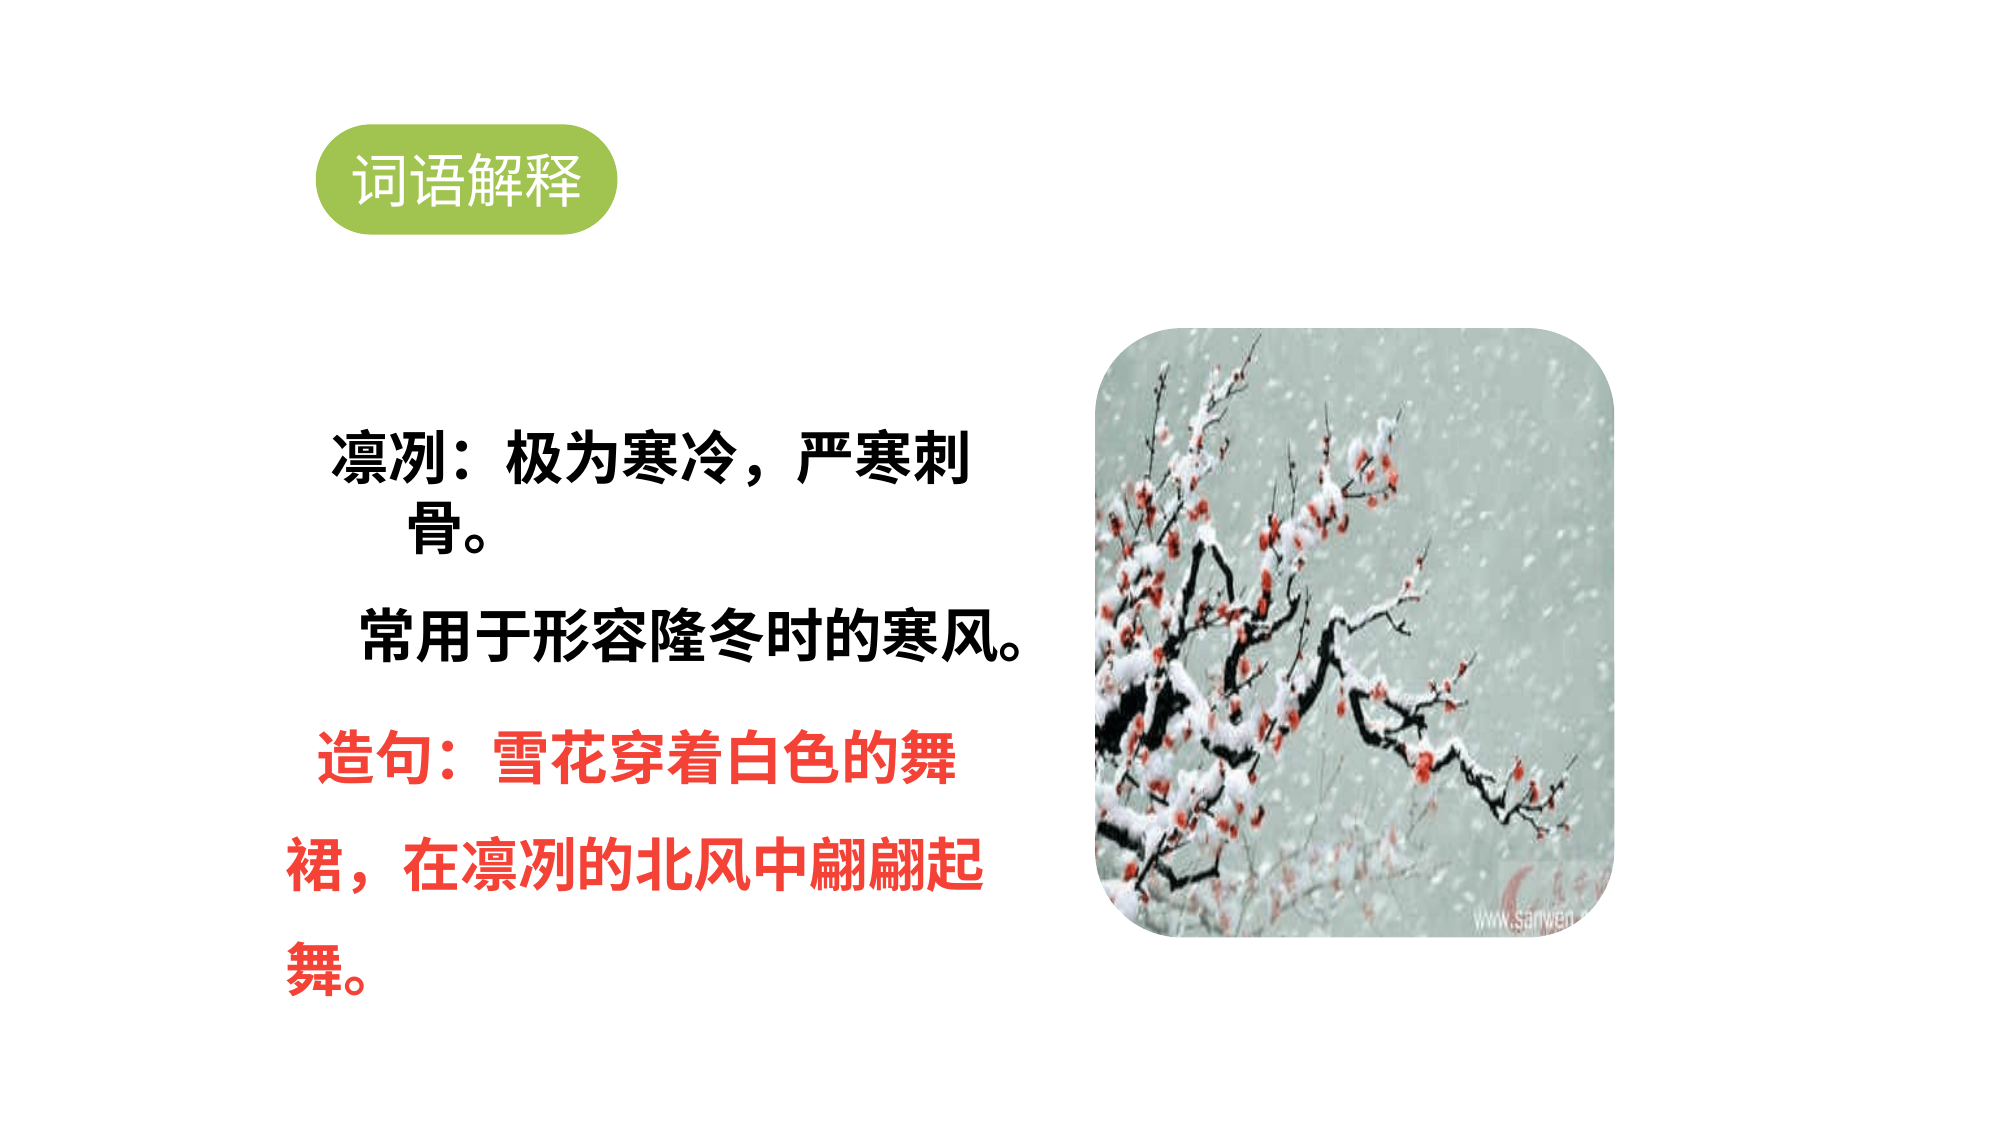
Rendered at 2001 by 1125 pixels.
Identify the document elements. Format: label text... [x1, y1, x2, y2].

text_box 词语解释 [313, 122, 620, 237]
picture [1094, 327, 1615, 938]
text_box 造句：雪花穿着白色的舞裙，在凛冽的北风中翩翩起舞。 [270, 665, 1042, 1010]
text_box 凛冽：极为寒冷，严寒刺骨。 常用于形容隆冬时的寒风。 [315, 413, 1086, 676]
